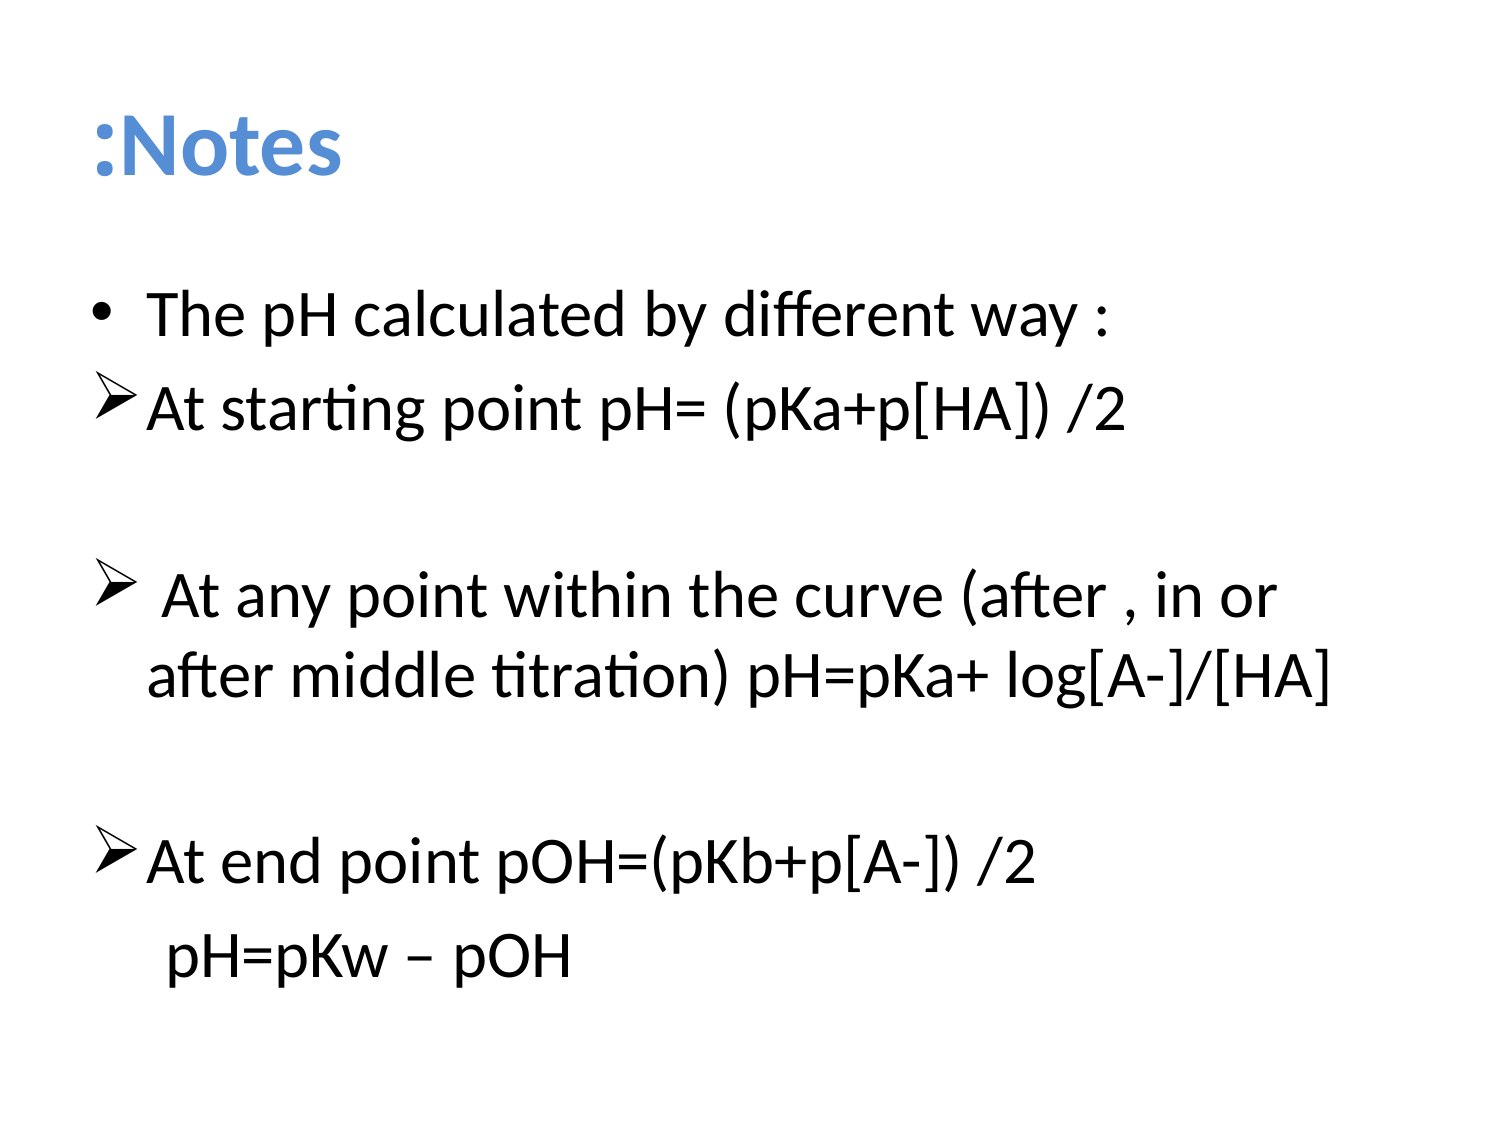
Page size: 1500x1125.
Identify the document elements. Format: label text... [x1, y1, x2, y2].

list The pH calculated by different way : At starting point pH= (pKa+p[HA]) /2 At any point within the curve (after , in or after middle titration) pH=pKa+ log[A-]/[HA] At end point pOH=(pKb+p[A-]) /2 pH=pKw – pOH [75, 262, 1425, 1005]
title Notes: [75, 45, 1425, 233]
